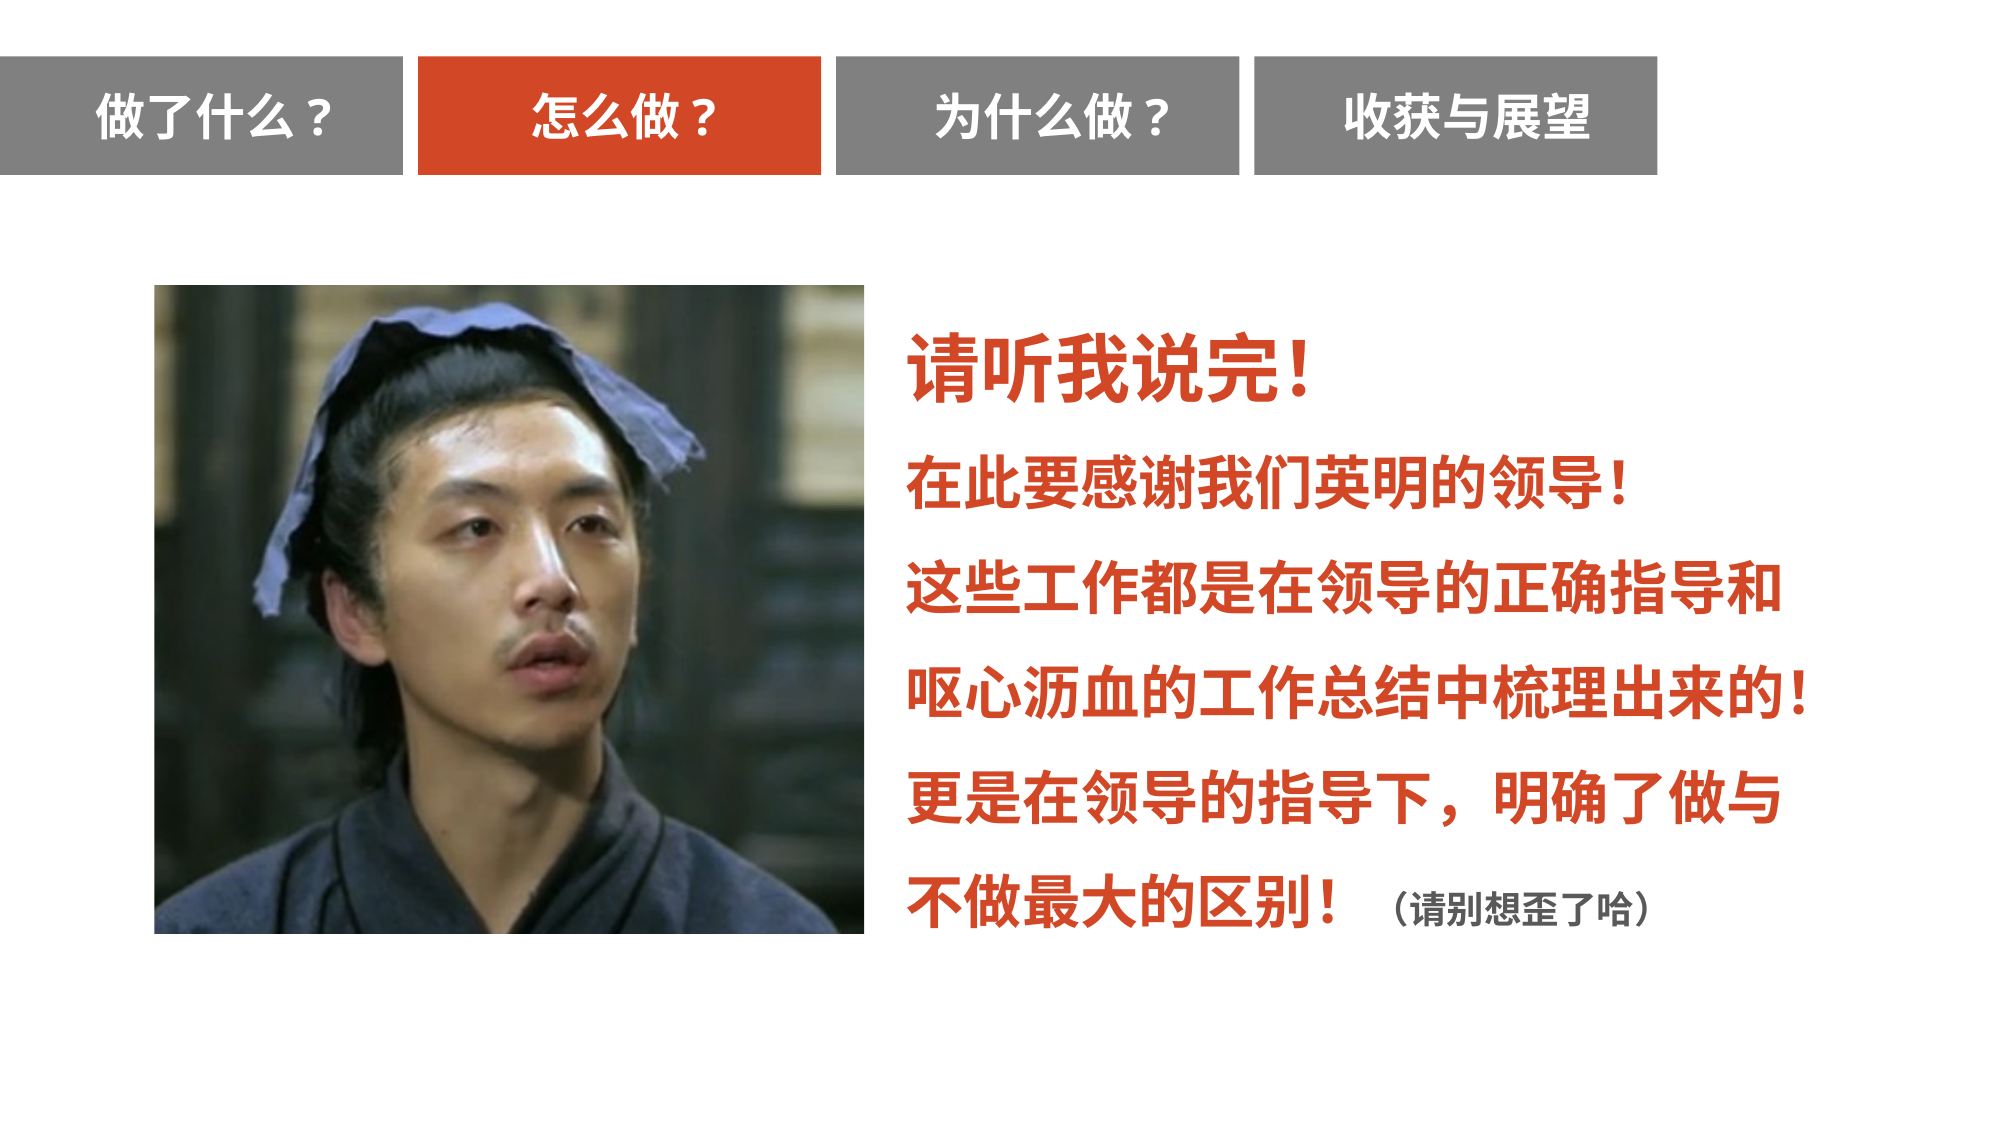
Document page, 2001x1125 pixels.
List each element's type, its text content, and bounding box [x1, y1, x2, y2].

text_box [1253, 55, 1658, 176]
text_box 请听我说完！ 在此要感谢我们英明的领导！ 这些工作都是在领导的正确指导和呕心沥血的工作总结中梳理出来的！ 更是在领导的指导下，明确了做与不做最大的区别！（请别想歪了哈） [890, 268, 1800, 943]
picture [154, 285, 865, 934]
text_box 怎么做? [515, 77, 731, 153]
text_box 为什么做? [918, 77, 1184, 153]
text_box [835, 55, 1240, 176]
text_box 做了什么? [80, 77, 347, 153]
text_box [0, 55, 404, 176]
text_box [417, 55, 822, 176]
text_box 收获与展望 [1327, 77, 1608, 153]
